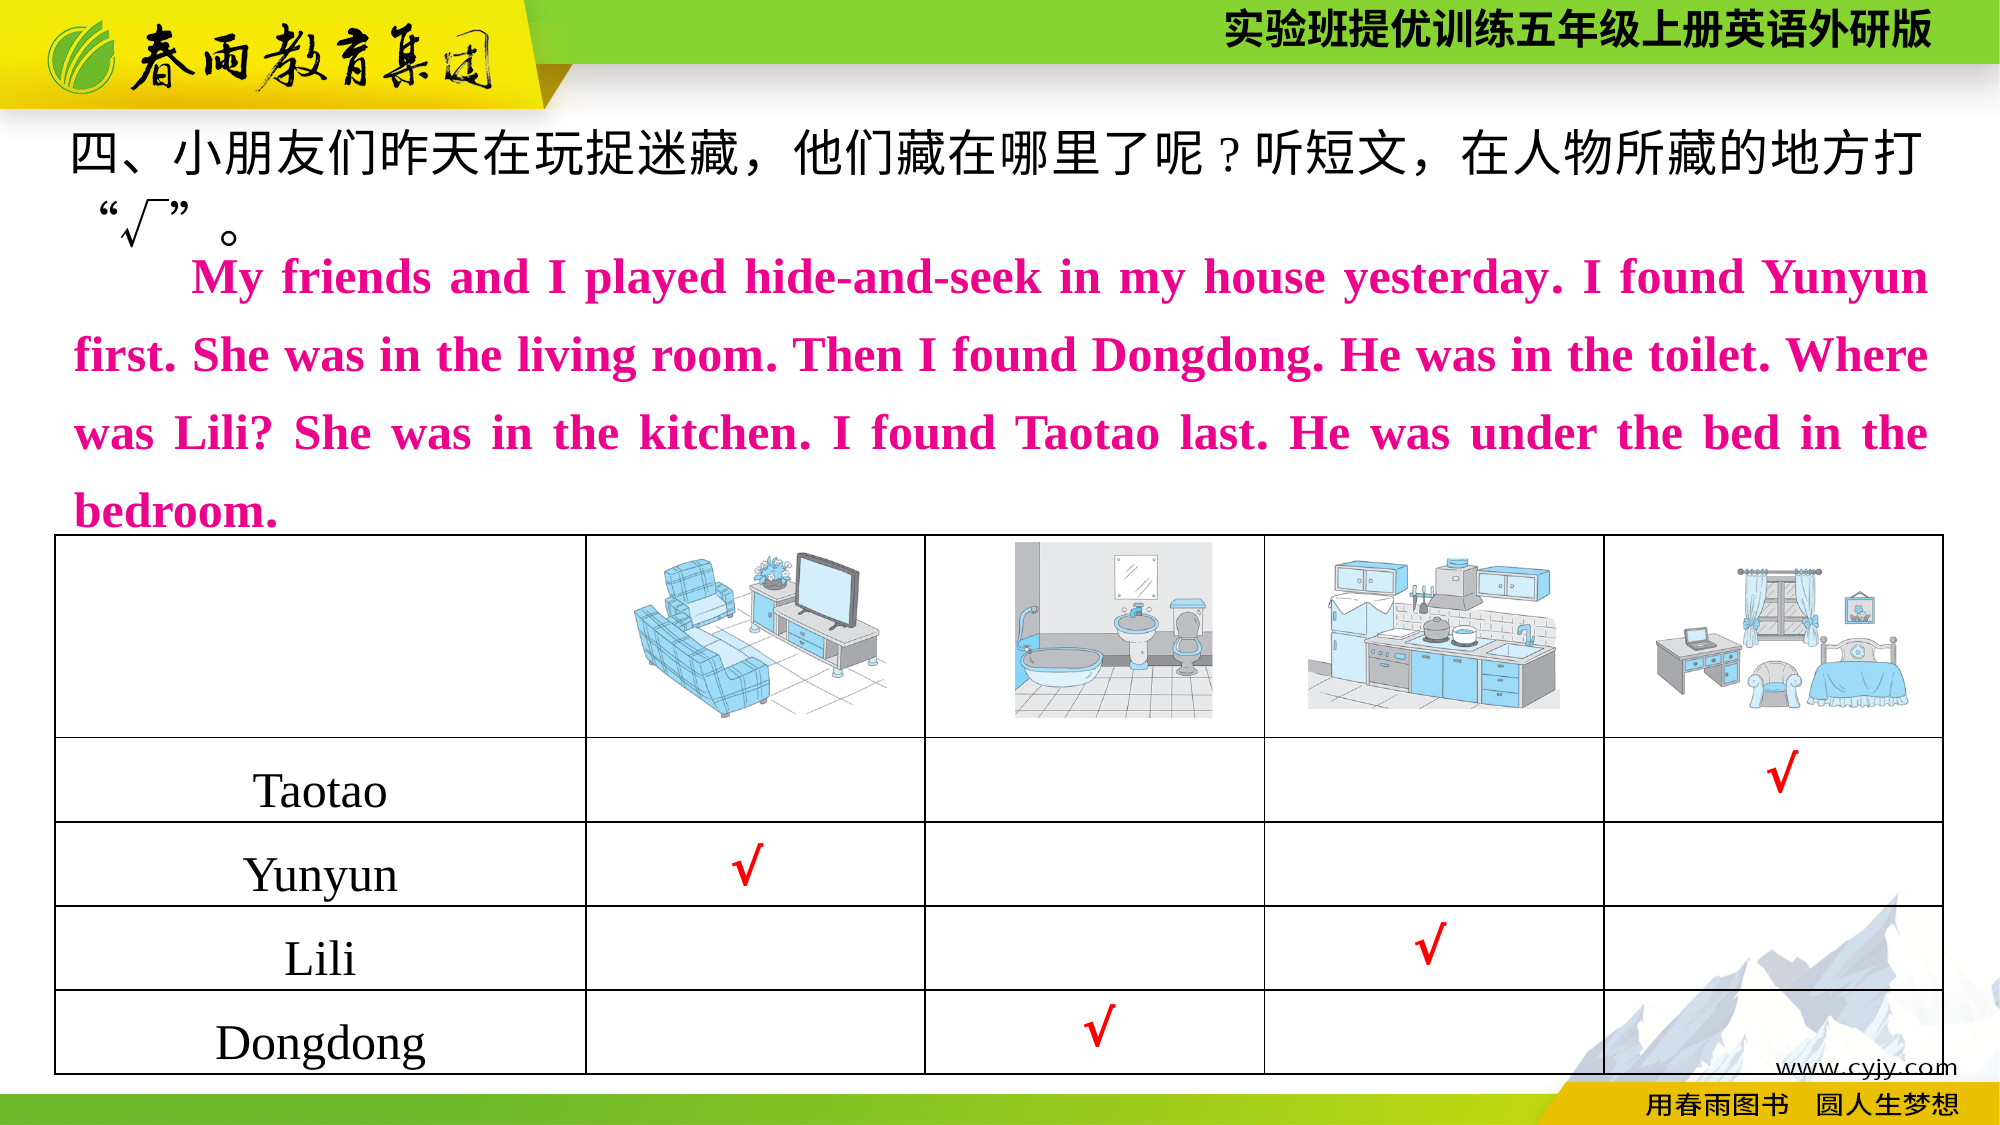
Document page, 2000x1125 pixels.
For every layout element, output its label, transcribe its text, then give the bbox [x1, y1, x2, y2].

table_header [926, 536, 1264, 737]
table_header [56, 536, 585, 737]
table_cell [1605, 823, 1942, 905]
table_cell Yunyun [56, 823, 585, 905]
table_header [1265, 536, 1603, 737]
text_box √ [1067, 989, 1131, 1064]
table_cell Taotao [56, 738, 585, 821]
table_cell [926, 738, 1264, 821]
table_cell Lili [56, 907, 585, 989]
table_cell [1605, 738, 1942, 821]
table_cell [1605, 991, 1942, 1073]
table_cell Dongdong [56, 991, 585, 1073]
list 四、小朋友们昨天在玩捉迷藏，他们藏在哪里了呢?听短文，在人物所藏的地方打“√”。 [54, 101, 1939, 256]
picture [0, 0, 2000, 1125]
text_box √ [715, 827, 779, 903]
table_cell [926, 907, 1264, 989]
table_cell [926, 823, 1264, 905]
table_header [1605, 536, 1942, 737]
table_cell [587, 823, 924, 905]
table_header [587, 536, 924, 737]
text_box √ [1398, 907, 1462, 982]
text_box My friends and I played hide-and-seek in my house yesterday. I found Yunyun first. She was in the living room. Then I found Dongdong. He was in the toilet. Where was Lili? She was in the kitchen. I found Taotao last. He was under the bed in the bedroom. [59, 218, 1944, 534]
table_cell [587, 991, 924, 1073]
table_cell [1265, 738, 1603, 821]
table_cell [926, 991, 1264, 1073]
text_box √ [1750, 735, 1814, 811]
table_cell [1265, 907, 1603, 989]
table_cell [1265, 991, 1603, 1073]
table_cell [587, 738, 924, 821]
table_cell [1605, 907, 1942, 989]
table_cell [587, 907, 924, 989]
table_cell [1265, 823, 1603, 905]
